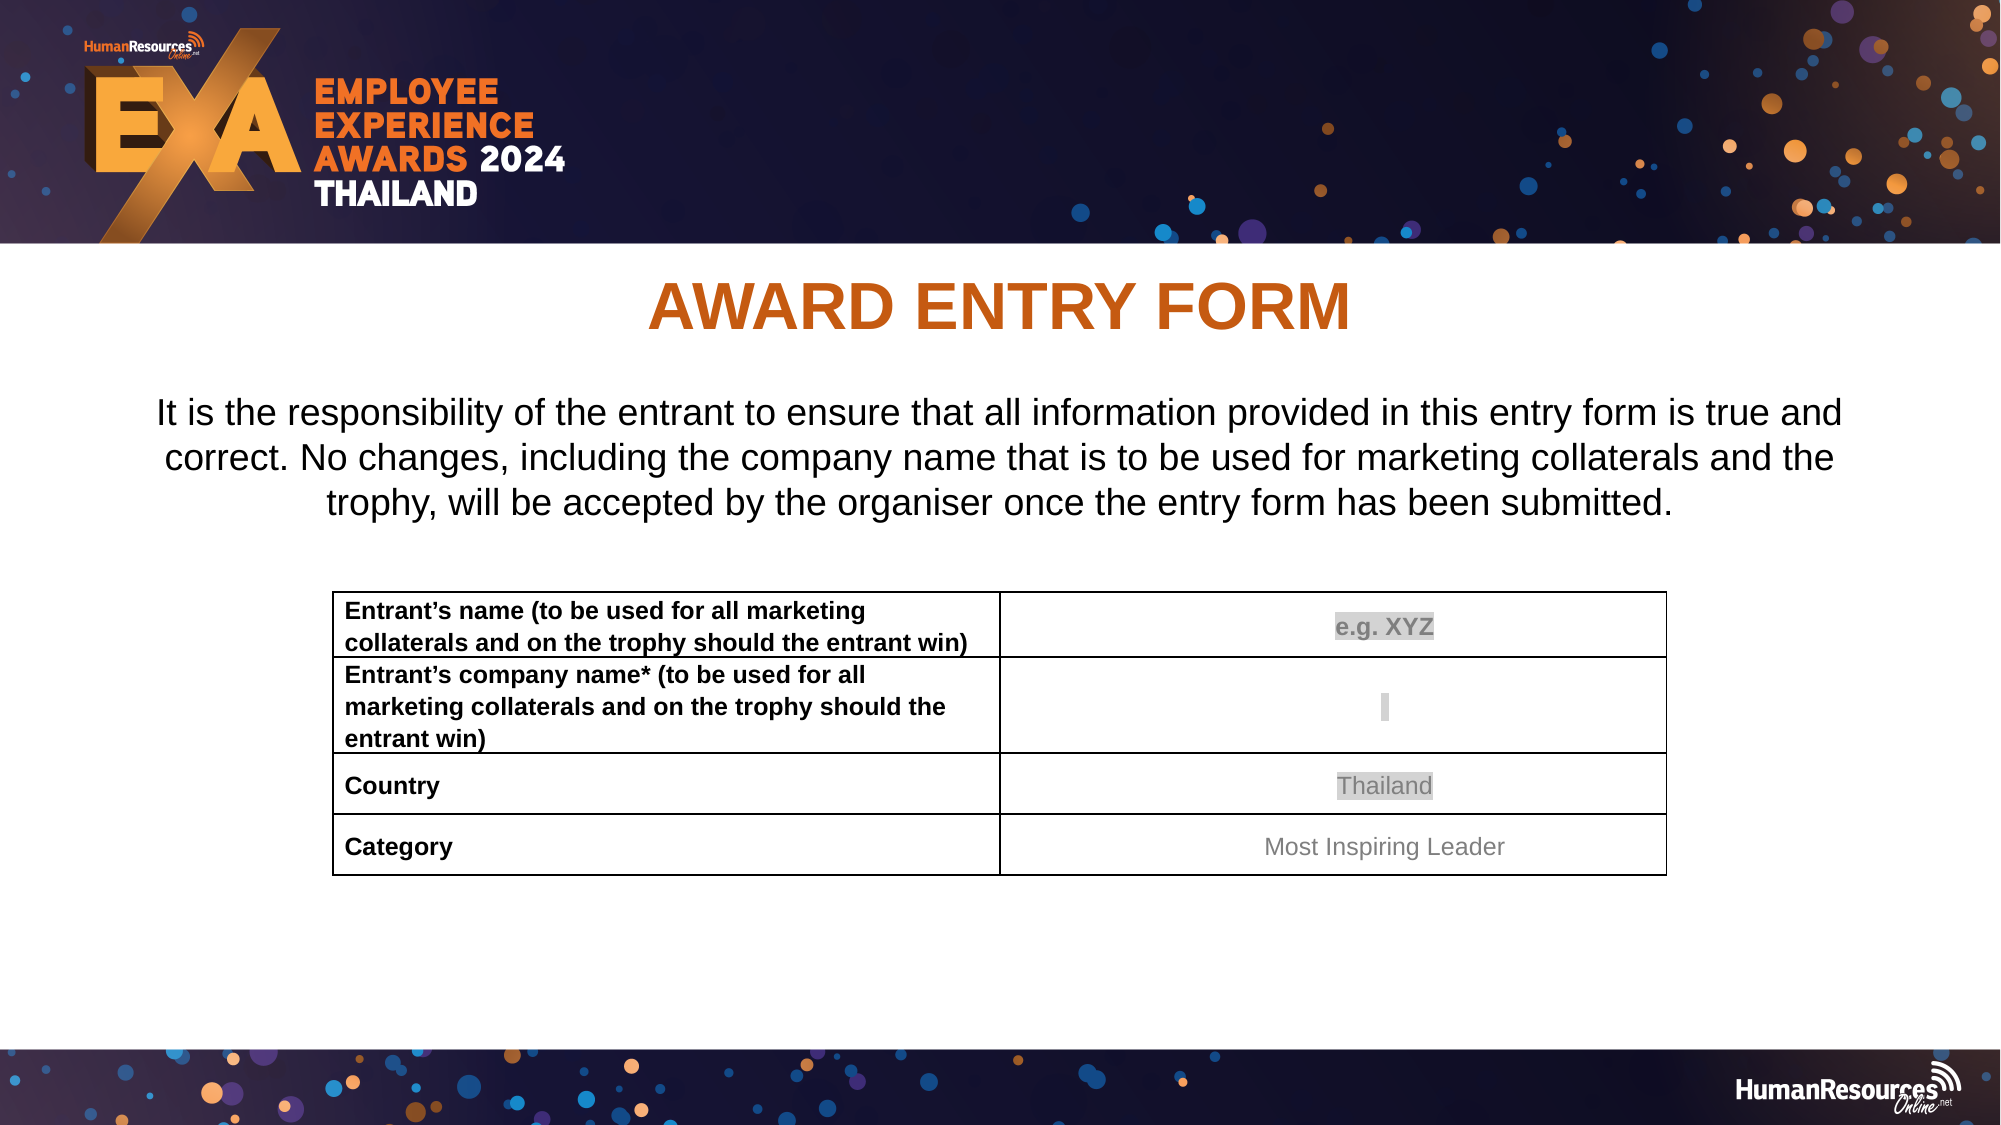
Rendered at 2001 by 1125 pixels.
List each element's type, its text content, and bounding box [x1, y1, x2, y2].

table_header e.g. XYZ [1001, 593, 1666, 656]
text_box AWARD ENTRY FORM It is the responsibility of the entrant to ensure that all information provided in this entry form is true and correct. No changes, including the company name that is to be used for marketing collaterals and the trophy, will be accepted by the organiser once the entry form has been submitted. [132, 255, 1868, 530]
picture [0, 0, 2001, 1125]
table_cell Entrant’s company name* (to be used for all marketing collaterals and on the trophy should the entrant win) [334, 658, 999, 752]
table_cell Most Inspiring Leader [1001, 815, 1666, 874]
table_cell Category [334, 815, 999, 874]
table_cell Thailand [1001, 754, 1666, 813]
table_cell [1001, 658, 1666, 752]
table_header Entrant’s name (to be used for all marketing collaterals and on the trophy should the entrant win) [334, 593, 999, 656]
table_cell Country [334, 754, 999, 813]
